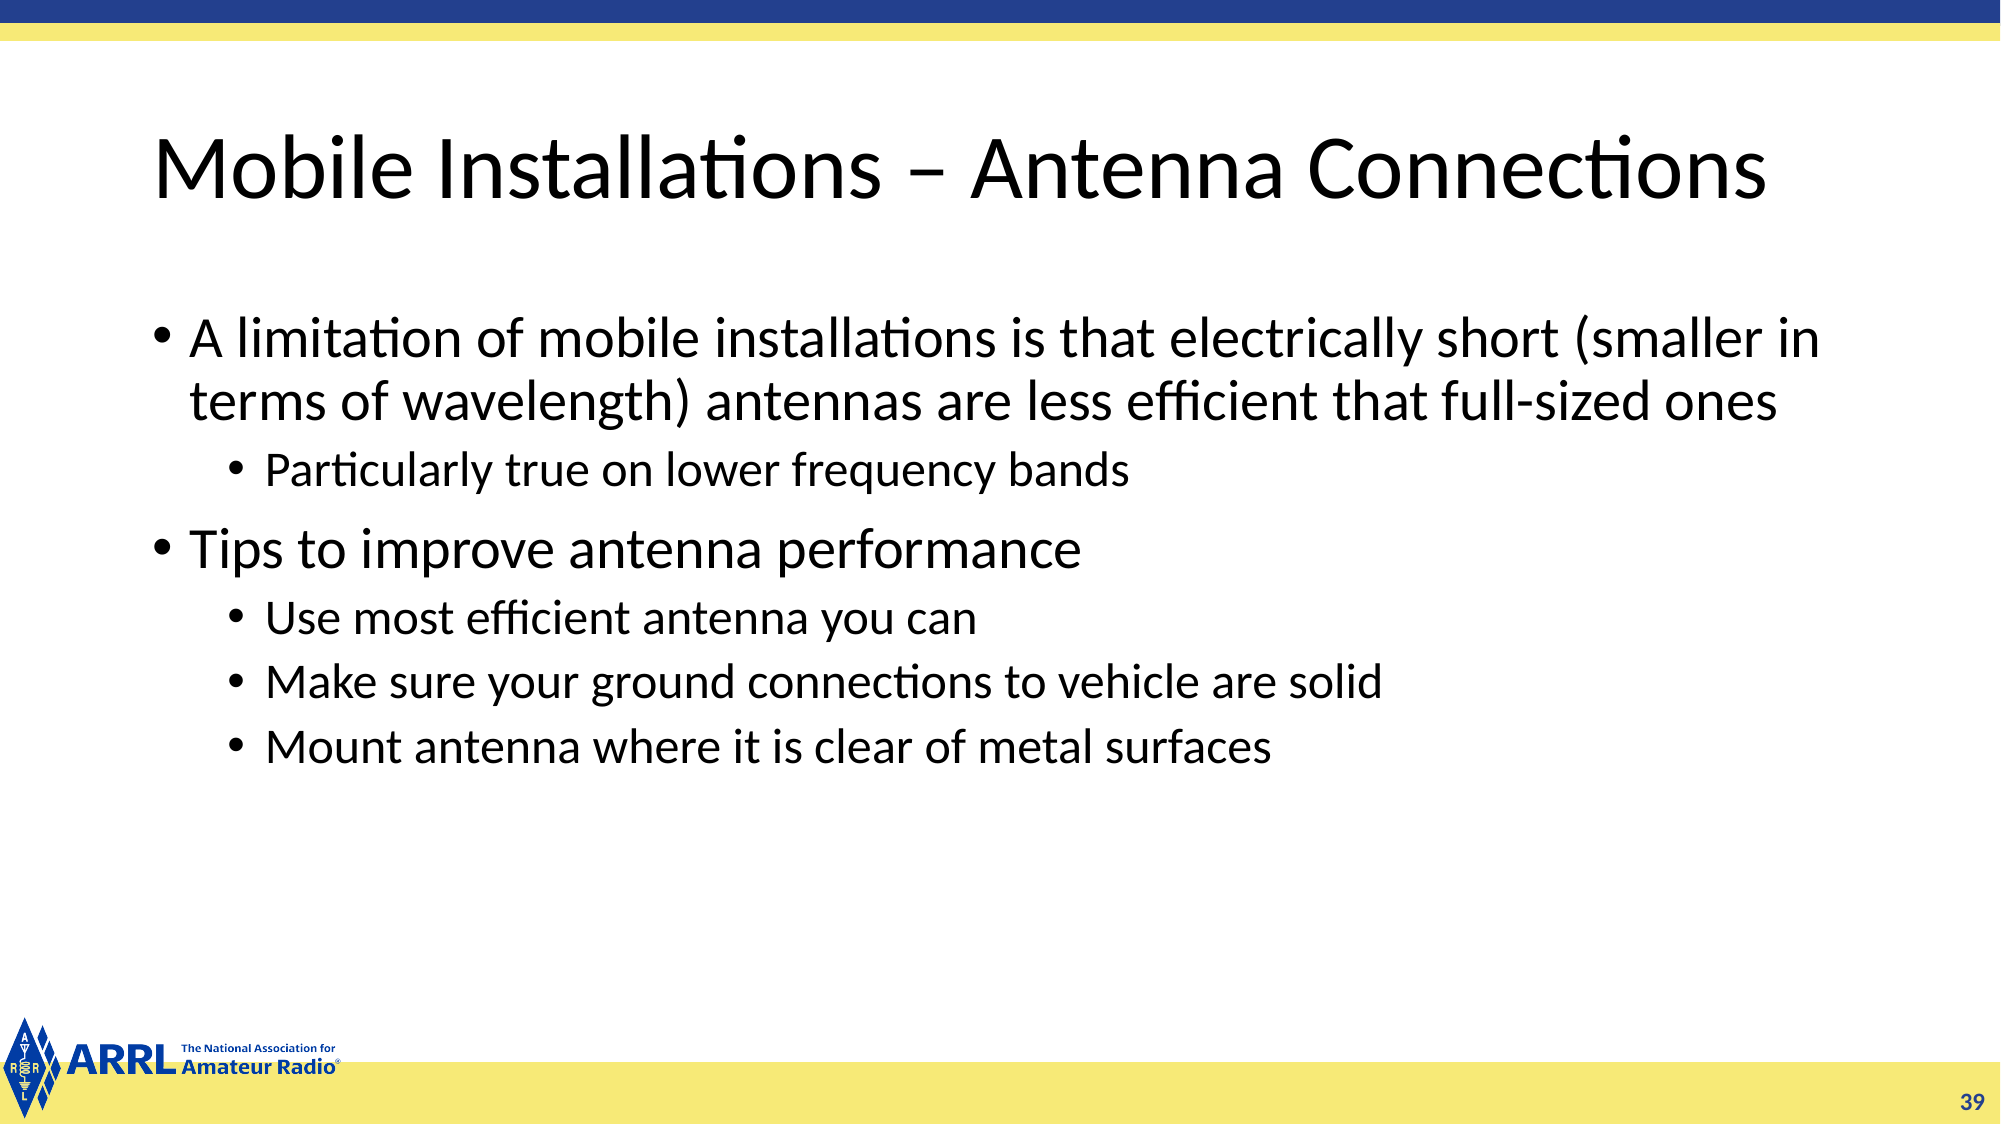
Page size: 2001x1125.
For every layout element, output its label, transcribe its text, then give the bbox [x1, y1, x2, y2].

list A limitation of mobile installations is that electrically short (smaller in terms of wavelength) antennas are less efficient that full-sized ones Particularly true on lower frequency bands Tips to improve antenna performance Use most efficient antenna you can Make sure your ground connections to vehicle are solid Mount antenna where it is clear of metal surfaces [137, 299, 1863, 1014]
title Mobile Installations – Antenna Connections [137, 59, 1863, 278]
picture [1, 1015, 342, 1121]
